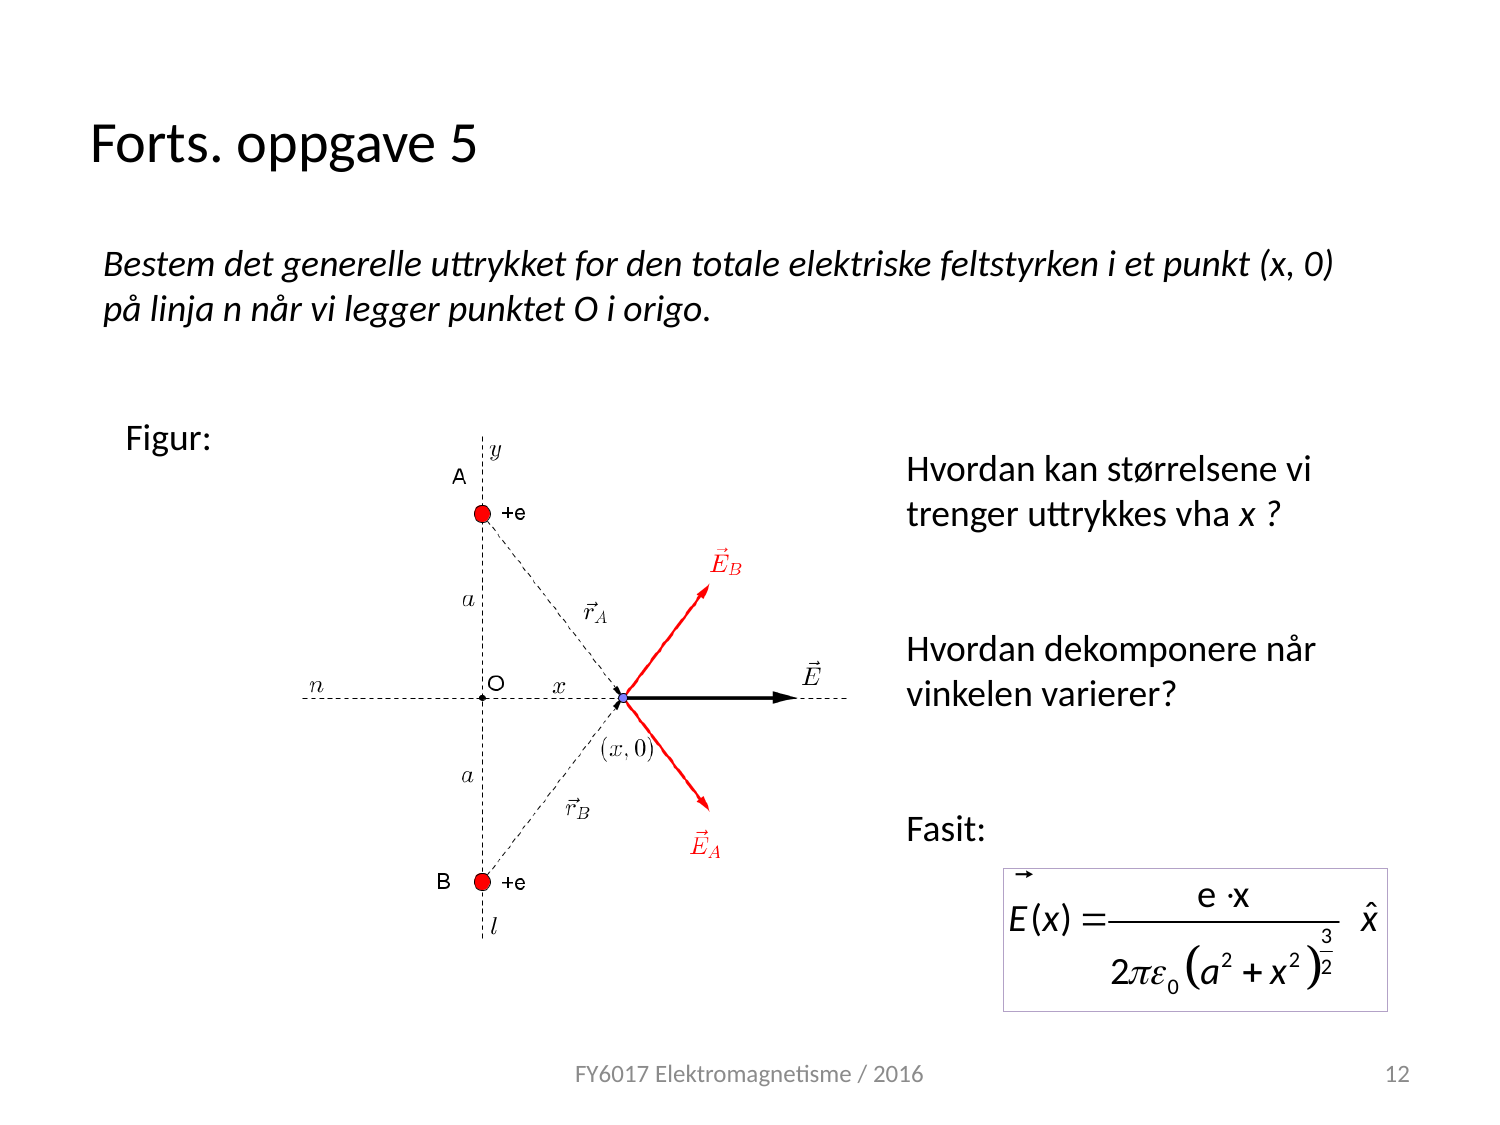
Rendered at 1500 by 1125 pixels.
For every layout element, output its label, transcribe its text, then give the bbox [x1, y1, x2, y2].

text_box Bestem det generelle uttrykket for den totale elektriske feltstyrken i et punkt (x, 0) på linja n når vi legger punktet O i origo. [88, 231, 1388, 337]
title Forts. oppgave 5 [75, 45, 1425, 233]
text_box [1002, 868, 1389, 1013]
text_box Hvordan kan størrelsene vi trenger uttrykkes vha x ? Hvordan dekomponere når vinkelen varierer? Fasit: [891, 436, 1365, 856]
text_box Figur: [110, 405, 430, 466]
slide_number 12 [1074, 1042, 1425, 1103]
picture [300, 434, 848, 941]
footer FY6017 Elektromagnetisme / 2016 [512, 1042, 988, 1103]
